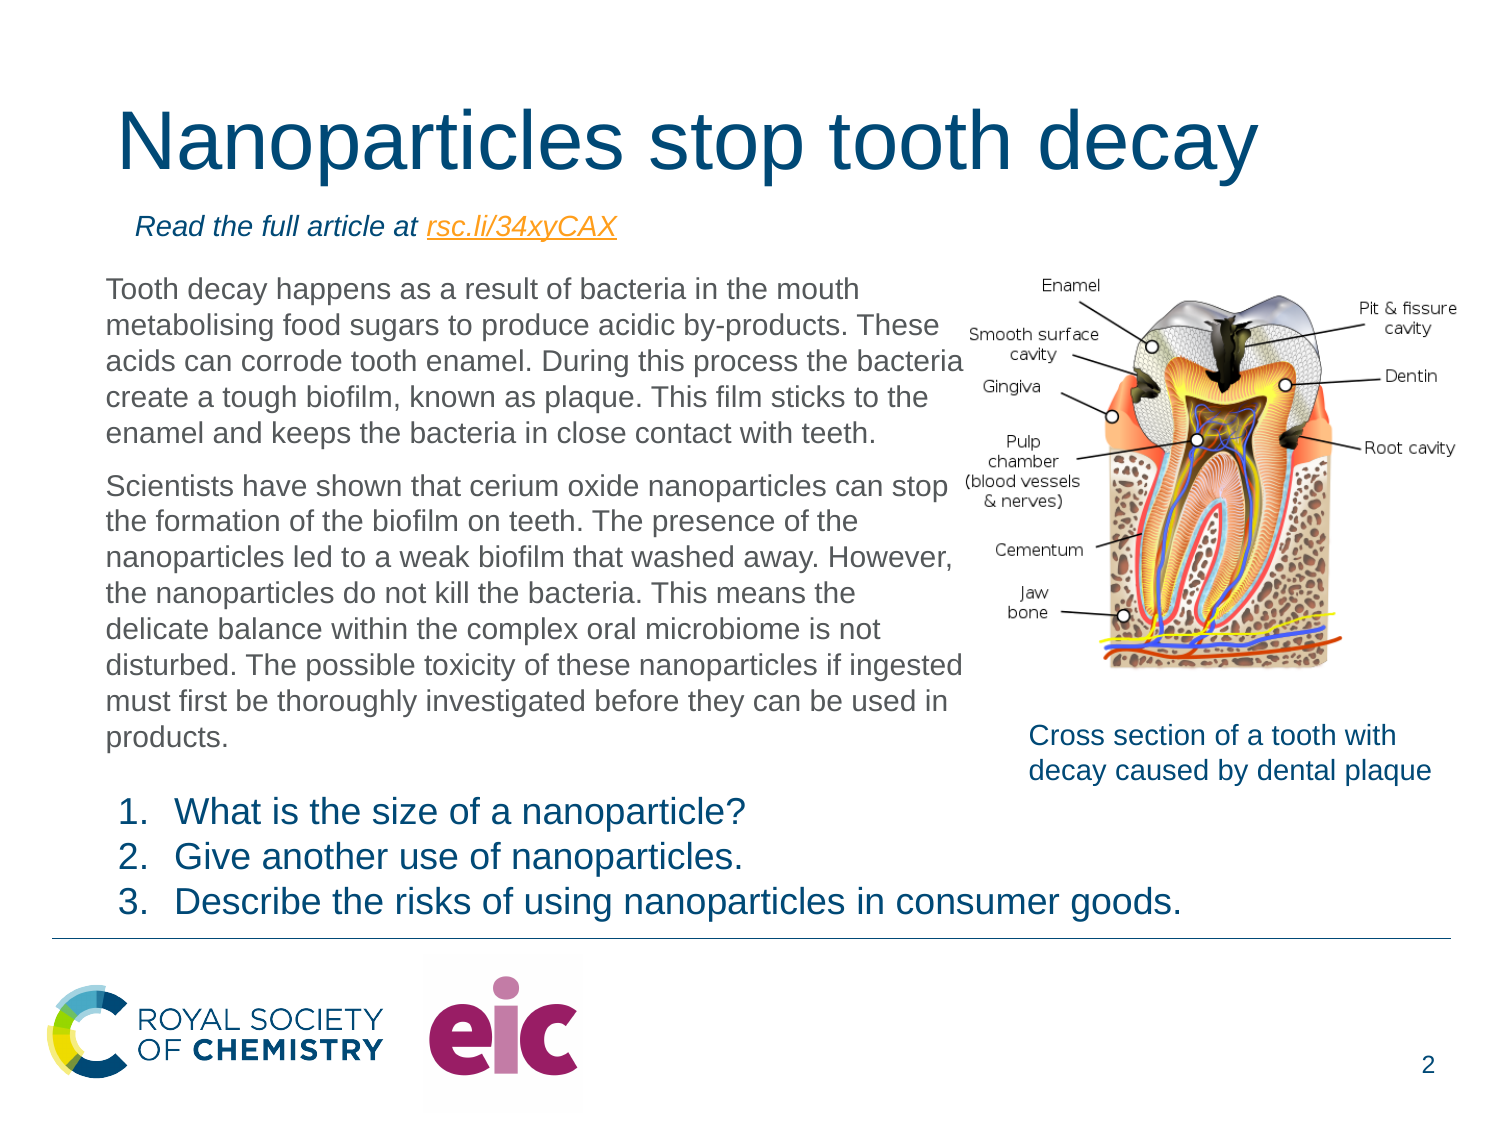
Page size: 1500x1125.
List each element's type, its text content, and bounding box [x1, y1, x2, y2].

picture [0, 938, 583, 1125]
text_box What is the size of a nanoparticle? Give another use of nanoparticles. Describe the risks of using nanoparticles in consumer goods. [103, 779, 1451, 930]
text_box Cross section of a tooth with decay caused by dental plaque [1013, 708, 1451, 794]
text_box Read the full article at rsc.li/34xyCAX [119, 200, 1267, 250]
title Nanoparticles stop tooth decay [101, 33, 1396, 251]
slide_number 2 [1113, 1033, 1451, 1094]
list Tooth decay happens as a result of bacteria in the mouth metabolising food sugars to produce acidic by-products. These acids can corrode tooth enamel. During this process the bacteria create a tough biofilm, known as plaque. This film sticks to the enamel and keeps the bacteria in close contact with teeth. Scientists have shown that cerium oxide nanoparticles can stop the formation of the biofilm on teeth. The presence of the nanoparticles led to a weak biofilm that washed away. However, the nanoparticles do not kill the bacteria. This means the delicate balance within the complex oral microbiome is not disturbed. The possible toxicity of these nanoparticles if ingested must first be thoroughly investigated before they can be used in products. [90, 261, 981, 795]
picture [941, 259, 1474, 685]
